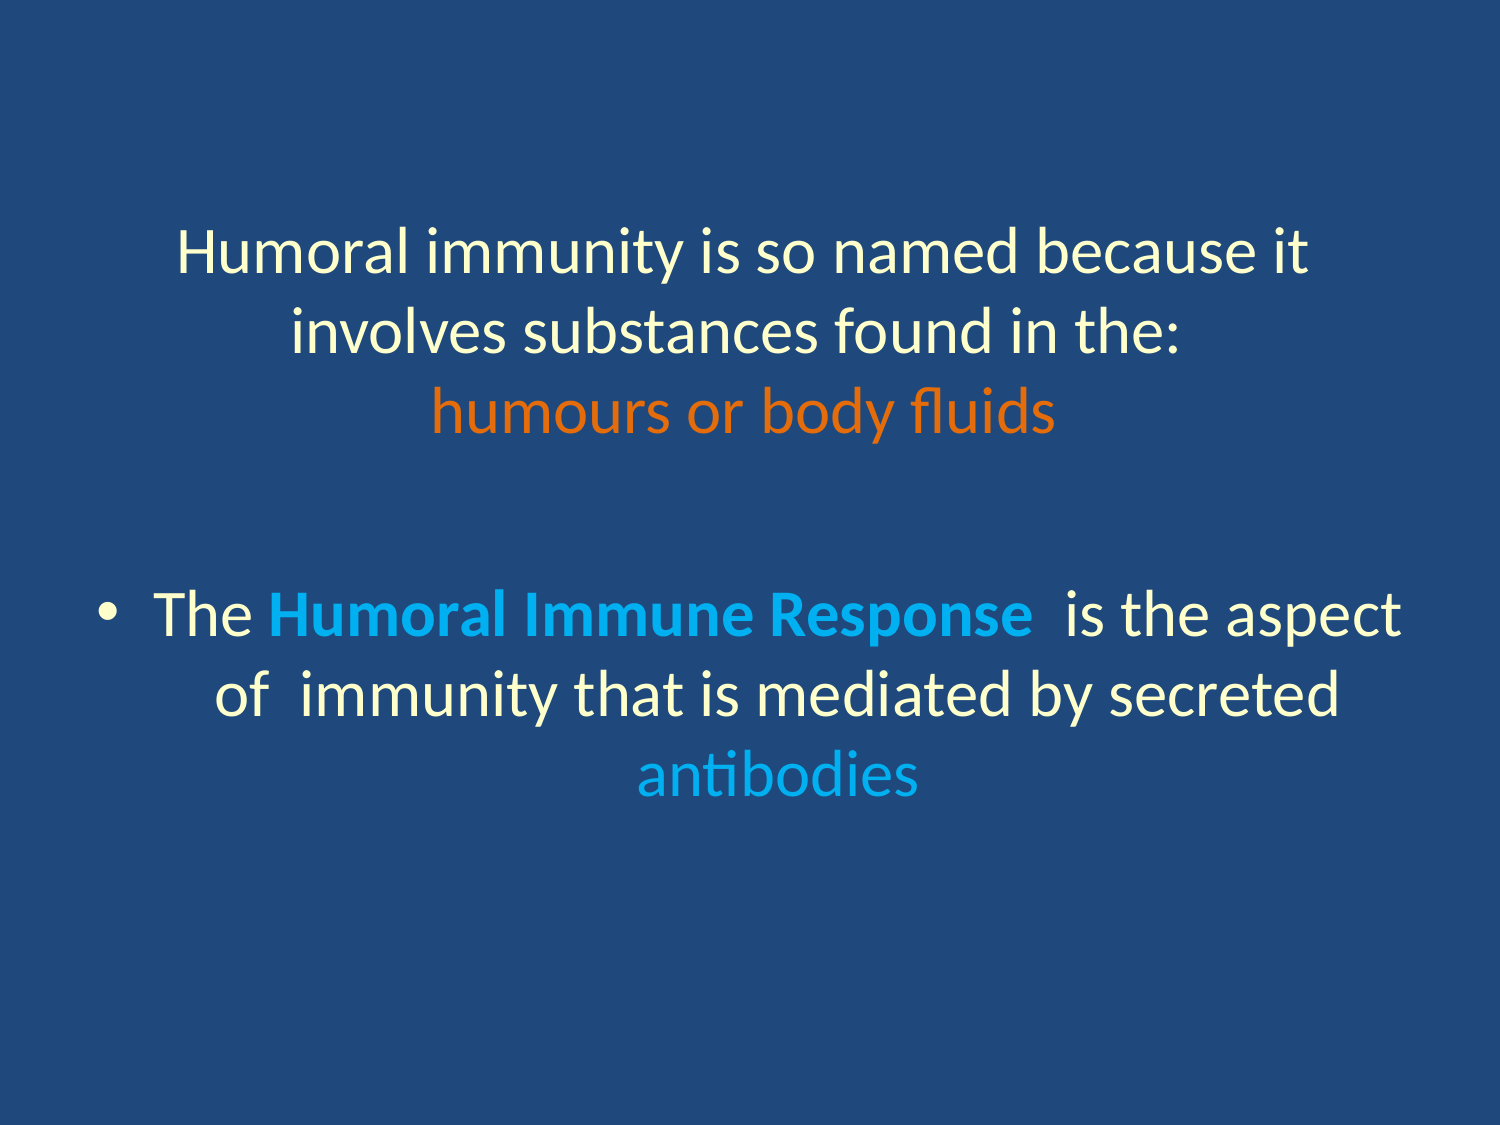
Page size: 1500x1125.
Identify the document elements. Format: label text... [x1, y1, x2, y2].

text_box Humoral immunity is so named because it involves substances found in the: humours or body fluids [125, 199, 1363, 455]
list The Humoral Immune Response is the aspect of immunity that is mediated by secreted antibodies [75, 562, 1425, 1005]
